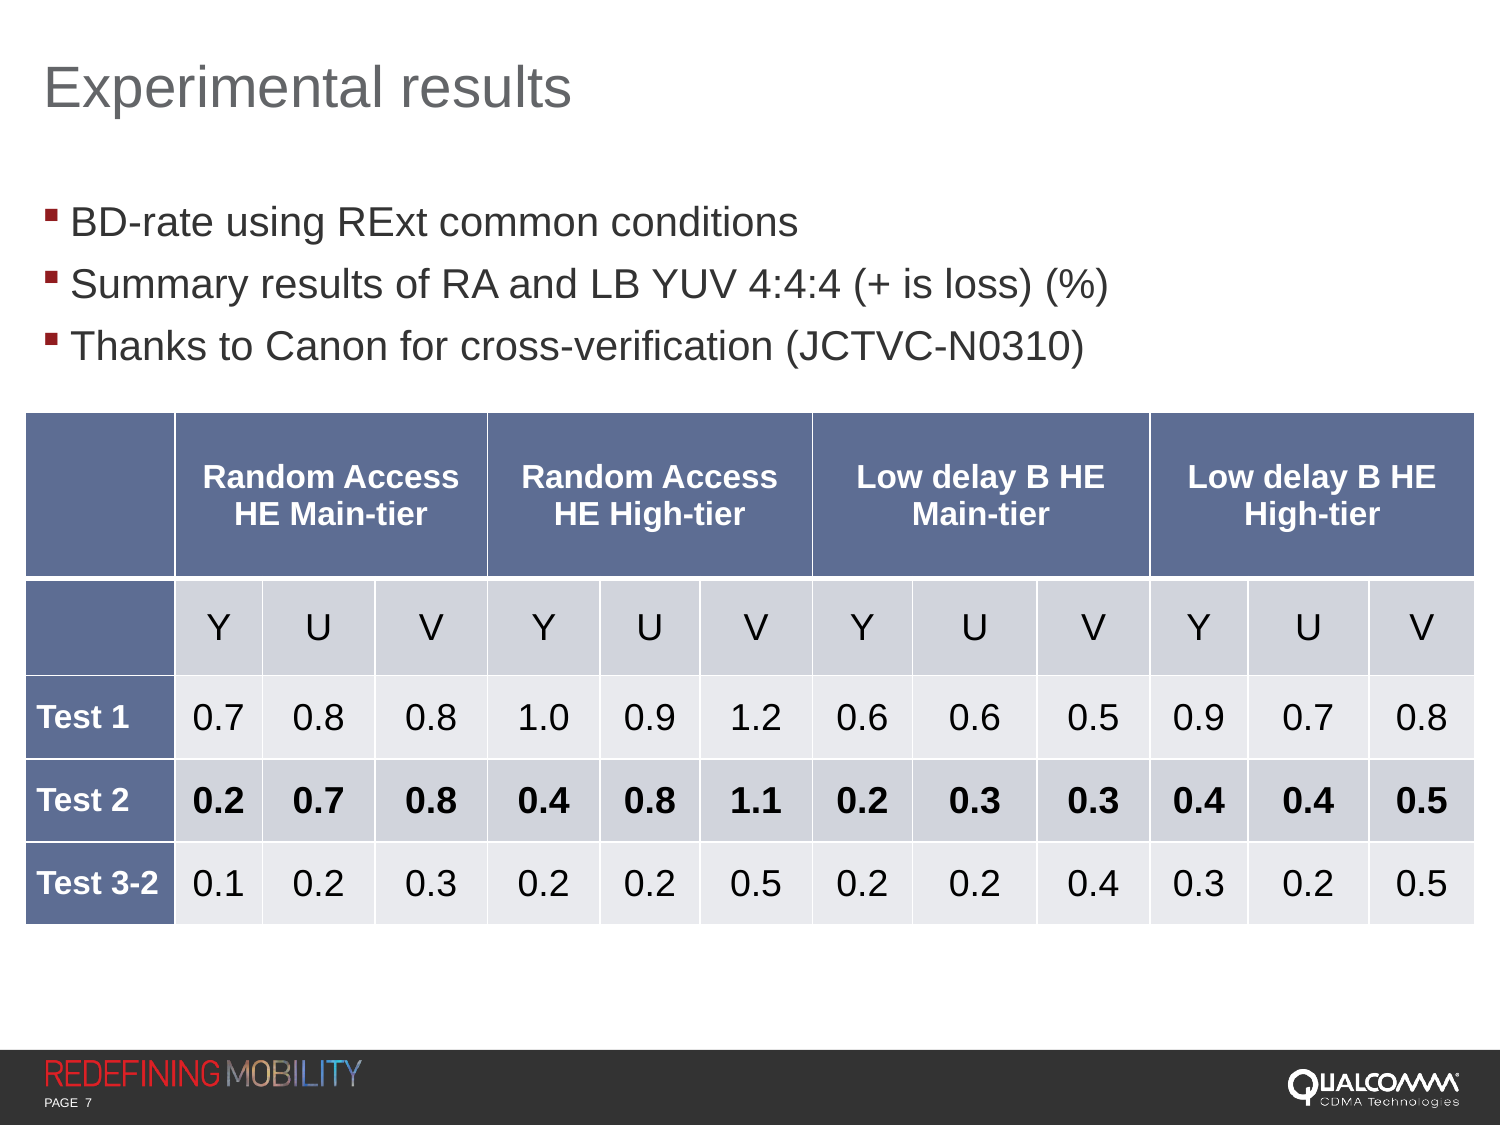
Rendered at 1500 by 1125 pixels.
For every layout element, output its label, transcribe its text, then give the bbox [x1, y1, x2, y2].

table_cell U [263, 581, 374, 675]
table_cell 0.7 [263, 760, 374, 841]
table_cell V [376, 581, 487, 675]
table_cell 0.9 [1151, 676, 1247, 758]
table_cell V [1370, 581, 1474, 675]
table_cell 0.2 [813, 760, 912, 841]
table_cell 0.5 [1370, 760, 1474, 841]
table_cell Test 1 [26, 676, 174, 758]
table_cell V [701, 581, 812, 675]
table_cell 0.7 [1249, 676, 1368, 758]
table_cell 0.4 [1249, 760, 1368, 841]
table_cell 0.2 [813, 843, 912, 924]
table_header Random Access HE Main-tier [176, 413, 487, 576]
title Experimental results [28, 44, 1462, 138]
table_cell 0.4 [488, 760, 599, 841]
table_cell 0.4 [1151, 760, 1247, 841]
table_cell 0.3 [1151, 843, 1247, 924]
table_cell 0.6 [913, 676, 1036, 758]
table_cell 0.4 [1038, 843, 1149, 924]
table_cell 0.2 [263, 843, 374, 924]
table_cell 0.8 [376, 760, 487, 841]
table_cell Y [813, 581, 912, 675]
table_cell 0.3 [913, 760, 1036, 841]
table_cell Test 3-2 [26, 843, 174, 924]
table_cell 0.2 [1249, 843, 1368, 924]
table_cell 0.8 [376, 676, 487, 758]
table_cell V [1038, 581, 1149, 675]
table_cell 0.3 [1038, 760, 1149, 841]
table_header Random Access HE High-tier [488, 413, 812, 576]
table_header Low delay B HE Main-tier [813, 413, 1149, 576]
table_header Low delay B HE High-tier [1151, 413, 1474, 576]
table_cell U [1249, 581, 1368, 675]
table_cell [26, 581, 174, 675]
table_cell Y [488, 581, 599, 675]
table_cell 0.5 [1038, 676, 1149, 758]
table_cell 0.9 [601, 676, 699, 758]
table_cell 0.2 [913, 843, 1036, 924]
table_cell 0.5 [1370, 843, 1474, 924]
table_cell Y [176, 581, 262, 675]
table_header [26, 413, 174, 576]
table_cell 0.2 [488, 843, 599, 924]
table_cell 0.6 [813, 676, 912, 758]
table_cell 0.8 [601, 760, 699, 841]
list BD-rate using RExt common conditions Summary results of RA and LB YUV 4:4:4 (+ is loss) (%) Thanks to Canon for cross-verification (JCTVC-N0310) [26, 190, 1457, 412]
table_cell Y [1151, 581, 1247, 675]
table_cell 0.7 [176, 676, 262, 758]
table_cell 1.0 [488, 676, 599, 758]
table_cell 0.8 [263, 676, 374, 758]
table_cell Test 2 [26, 760, 174, 841]
table_cell 0.8 [1370, 676, 1474, 758]
table_cell U [913, 581, 1036, 675]
table_cell 0.2 [176, 760, 262, 841]
table_cell 1.1 [701, 760, 812, 841]
table_cell 0.2 [601, 843, 699, 924]
picture [1278, 1058, 1478, 1114]
table_cell 0.5 [701, 843, 812, 924]
table_cell 1.2 [701, 676, 812, 758]
table_cell U [601, 581, 699, 675]
list BD-rate using RExt common conditions Summary results of RA and LB YUV 4:4:4 (+ is loss) (%) Thanks to Canon for cross-verification (JCTVC-N0310) [26, 926, 1457, 1063]
table_cell 0.1 [176, 843, 262, 924]
picture [30, 1063, 372, 1099]
table_cell 0.3 [376, 843, 487, 924]
